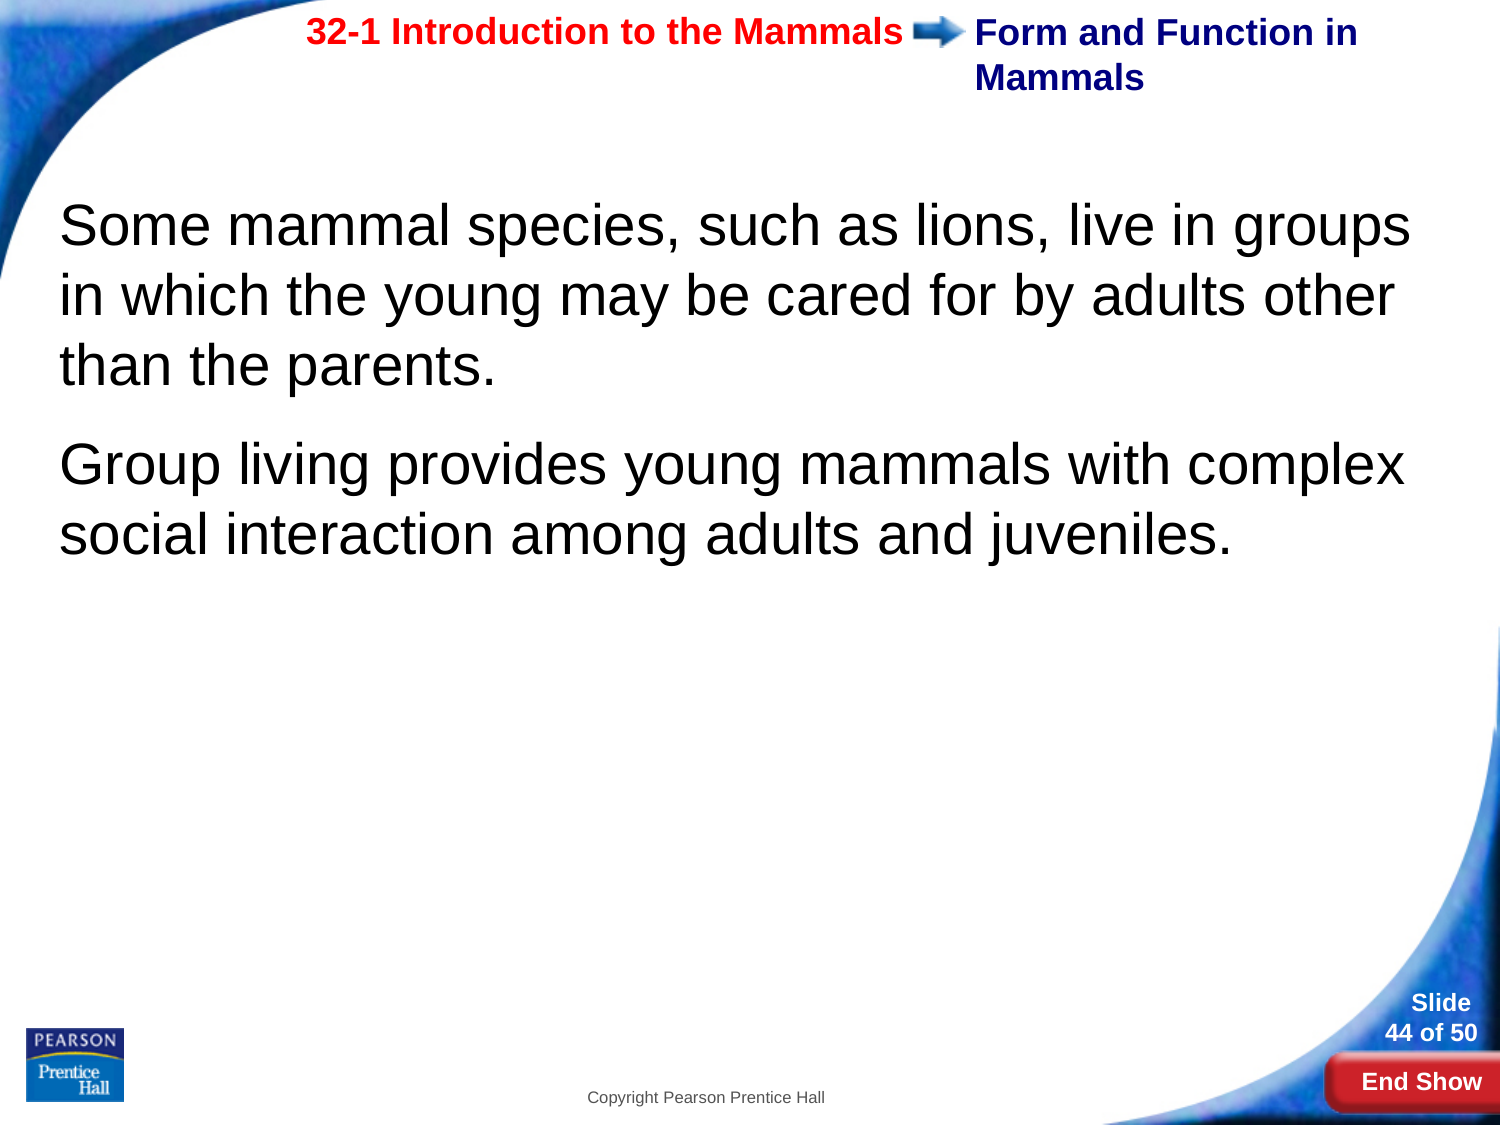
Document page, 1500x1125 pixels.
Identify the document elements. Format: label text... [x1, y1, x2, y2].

footer Copyright Pearson Prentice Hall [468, 1078, 945, 1105]
list Some mammal species, such as lions, live in groups in which the young may be cared for by adults other than the parents. Group living provides young mammals with complex social interaction among adults and juveniles. [44, 179, 1463, 976]
picture [0, 0, 1500, 1125]
title Form and Function in Mammals [959, 0, 1500, 76]
